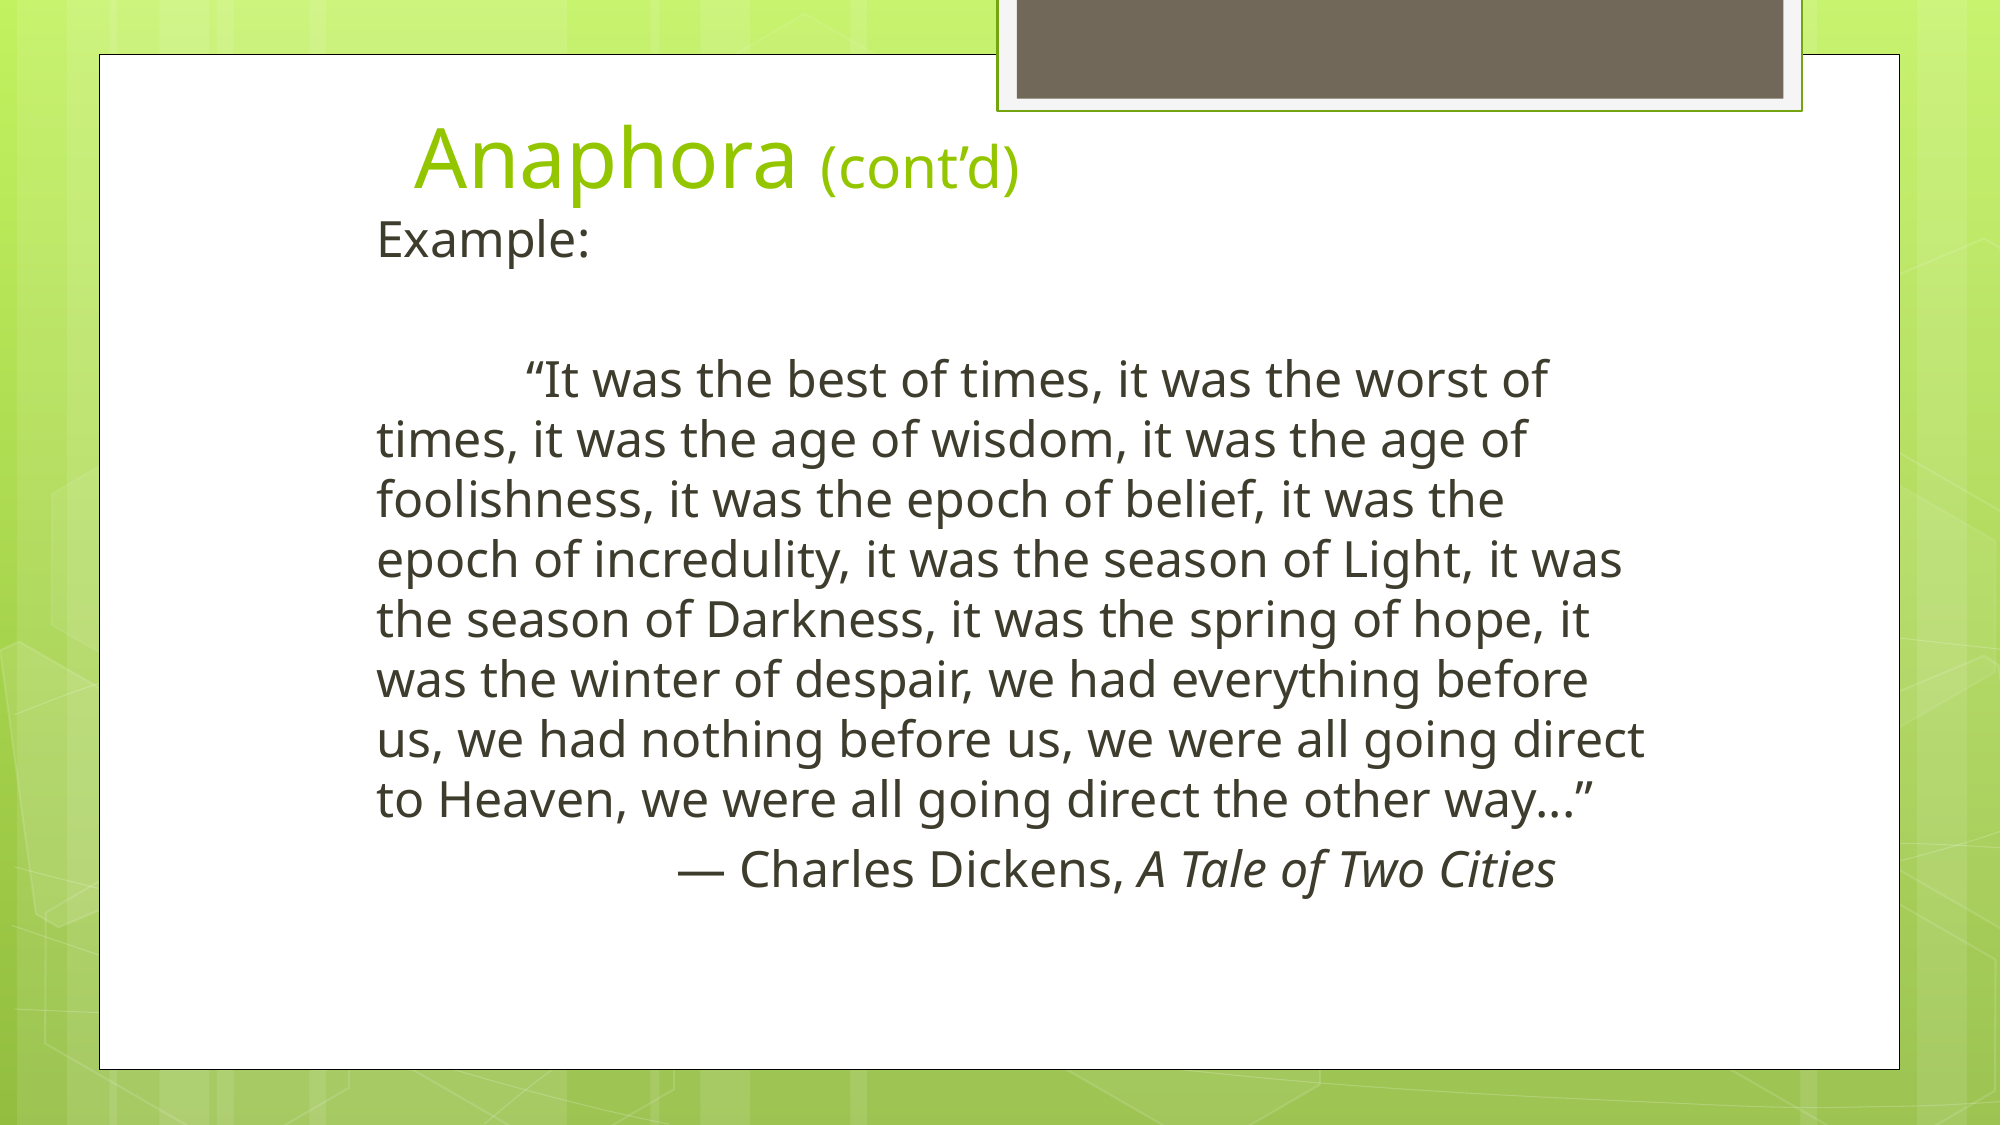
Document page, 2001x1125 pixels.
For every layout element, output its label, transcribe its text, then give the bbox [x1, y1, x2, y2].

title Anaphora (cont’d) [399, 24, 1553, 200]
list Example: “It was the best of times, it was the worst of times, it was the age of wisdom, it was the age of foolishness, it was the epoch of belief, it was the epoch of incredulity, it was the season of Light, it was the season of Darkness, it was the spring of hope, it was the winter of despair, we had everything before us, we had nothing before us, we were all going direct to Heaven, we were all going direct the other way...” — Charles Dickens, A Tale of Two Cities [350, 200, 1675, 1063]
